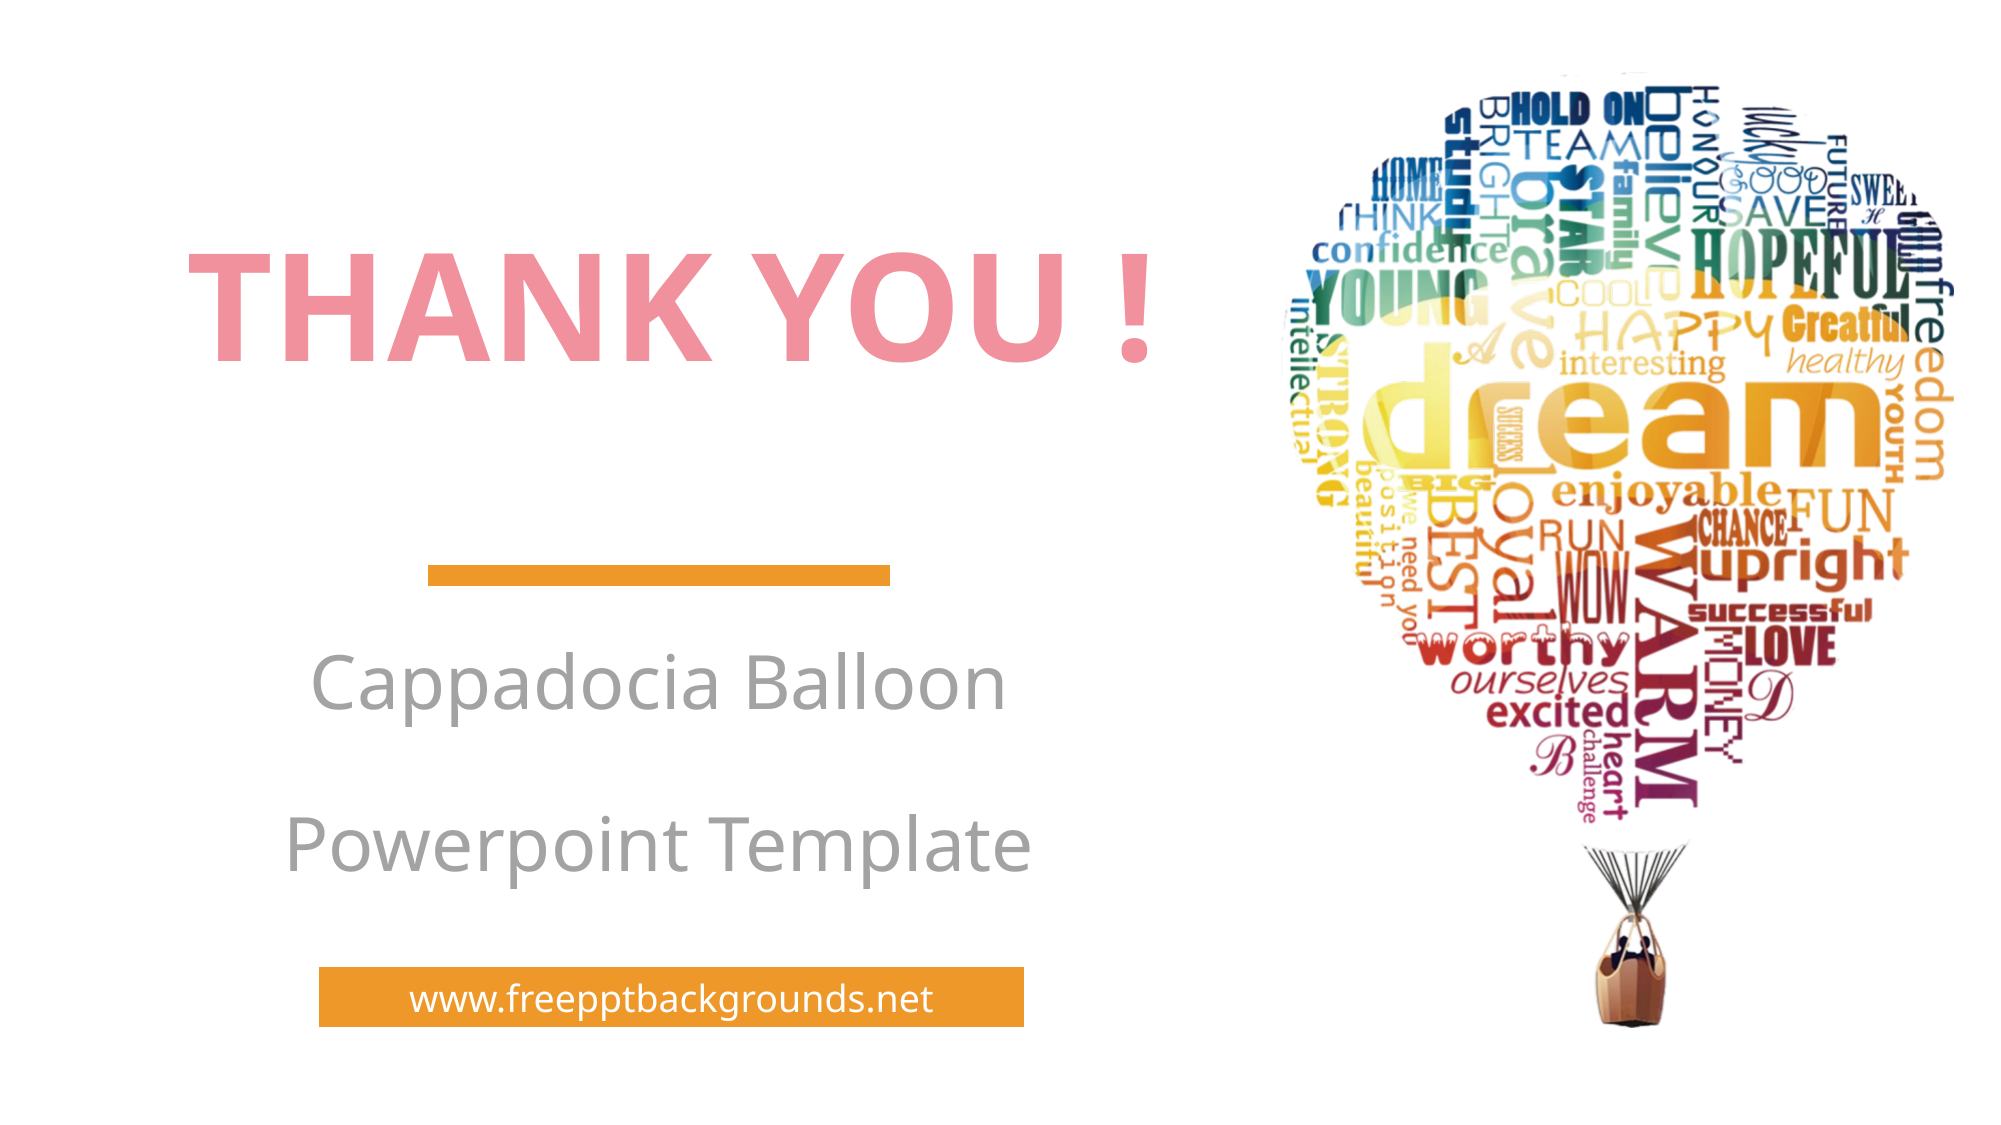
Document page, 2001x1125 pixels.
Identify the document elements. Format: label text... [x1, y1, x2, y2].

text_box Cappadocia Balloon Powerpoint Template [177, 555, 1141, 894]
picture [1281, 72, 1954, 1028]
text_box THANK YOU ! [123, 204, 1220, 400]
text_box www.freepptbackgrounds.net [319, 967, 1024, 1027]
text_box [428, 565, 890, 586]
